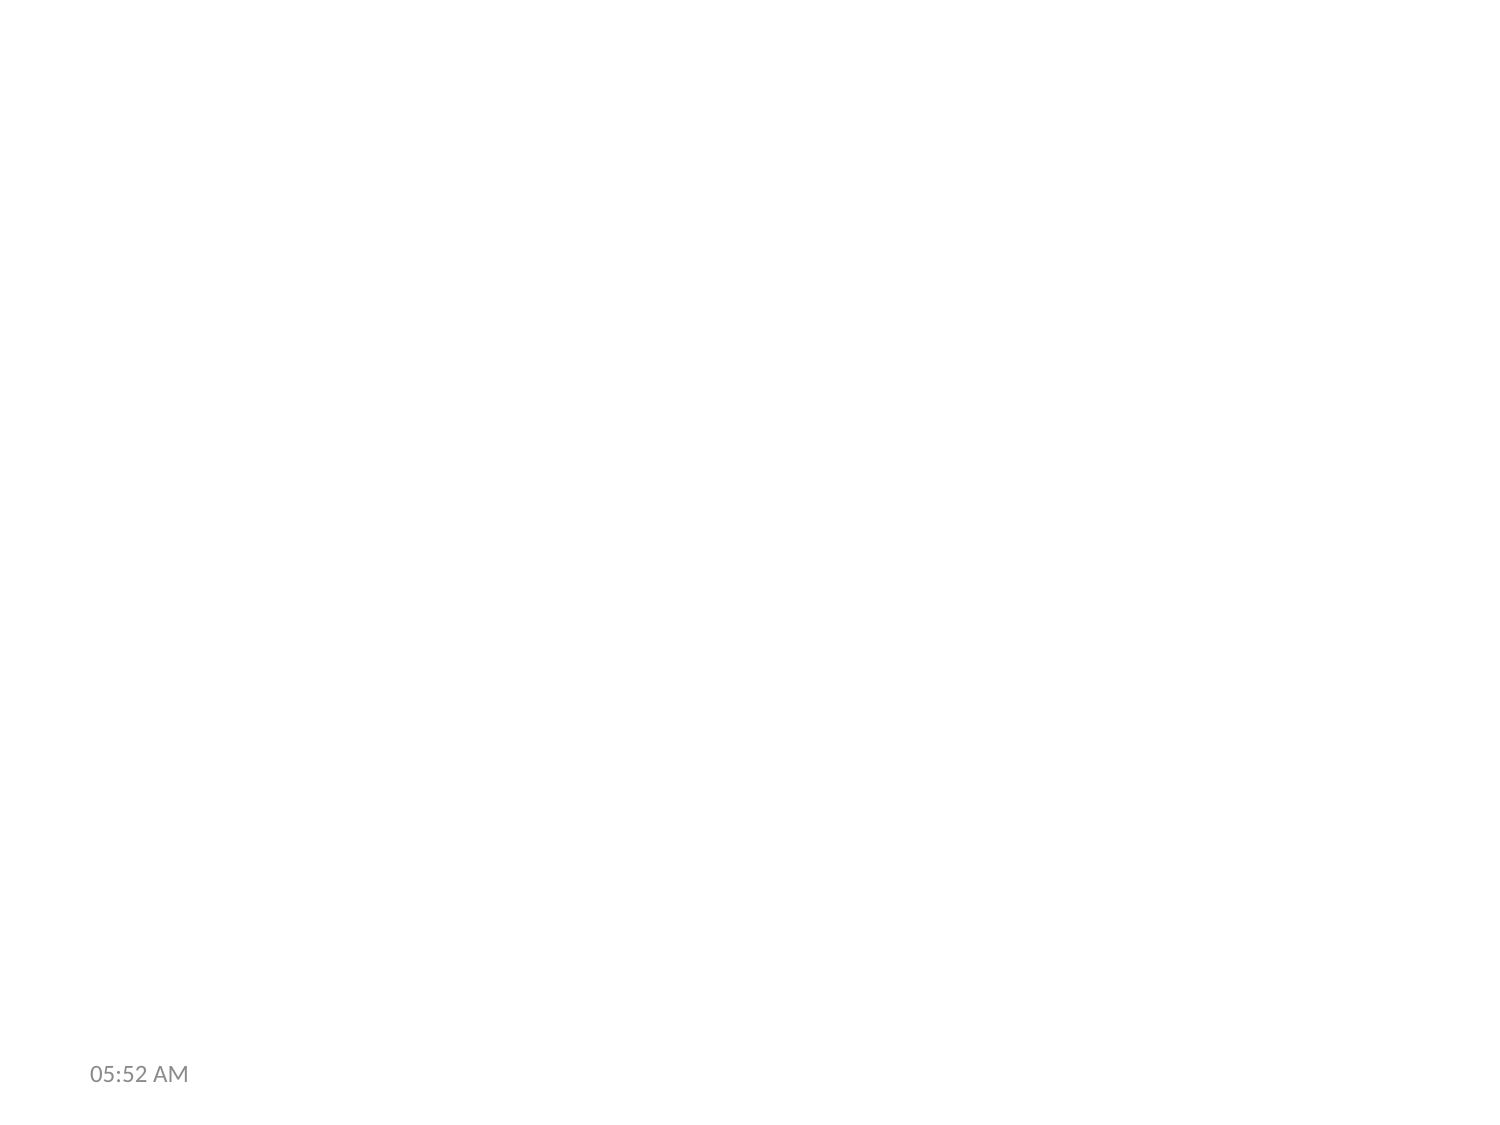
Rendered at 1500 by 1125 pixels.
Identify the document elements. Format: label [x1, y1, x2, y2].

slide_number [75, 1042, 425, 1103]
